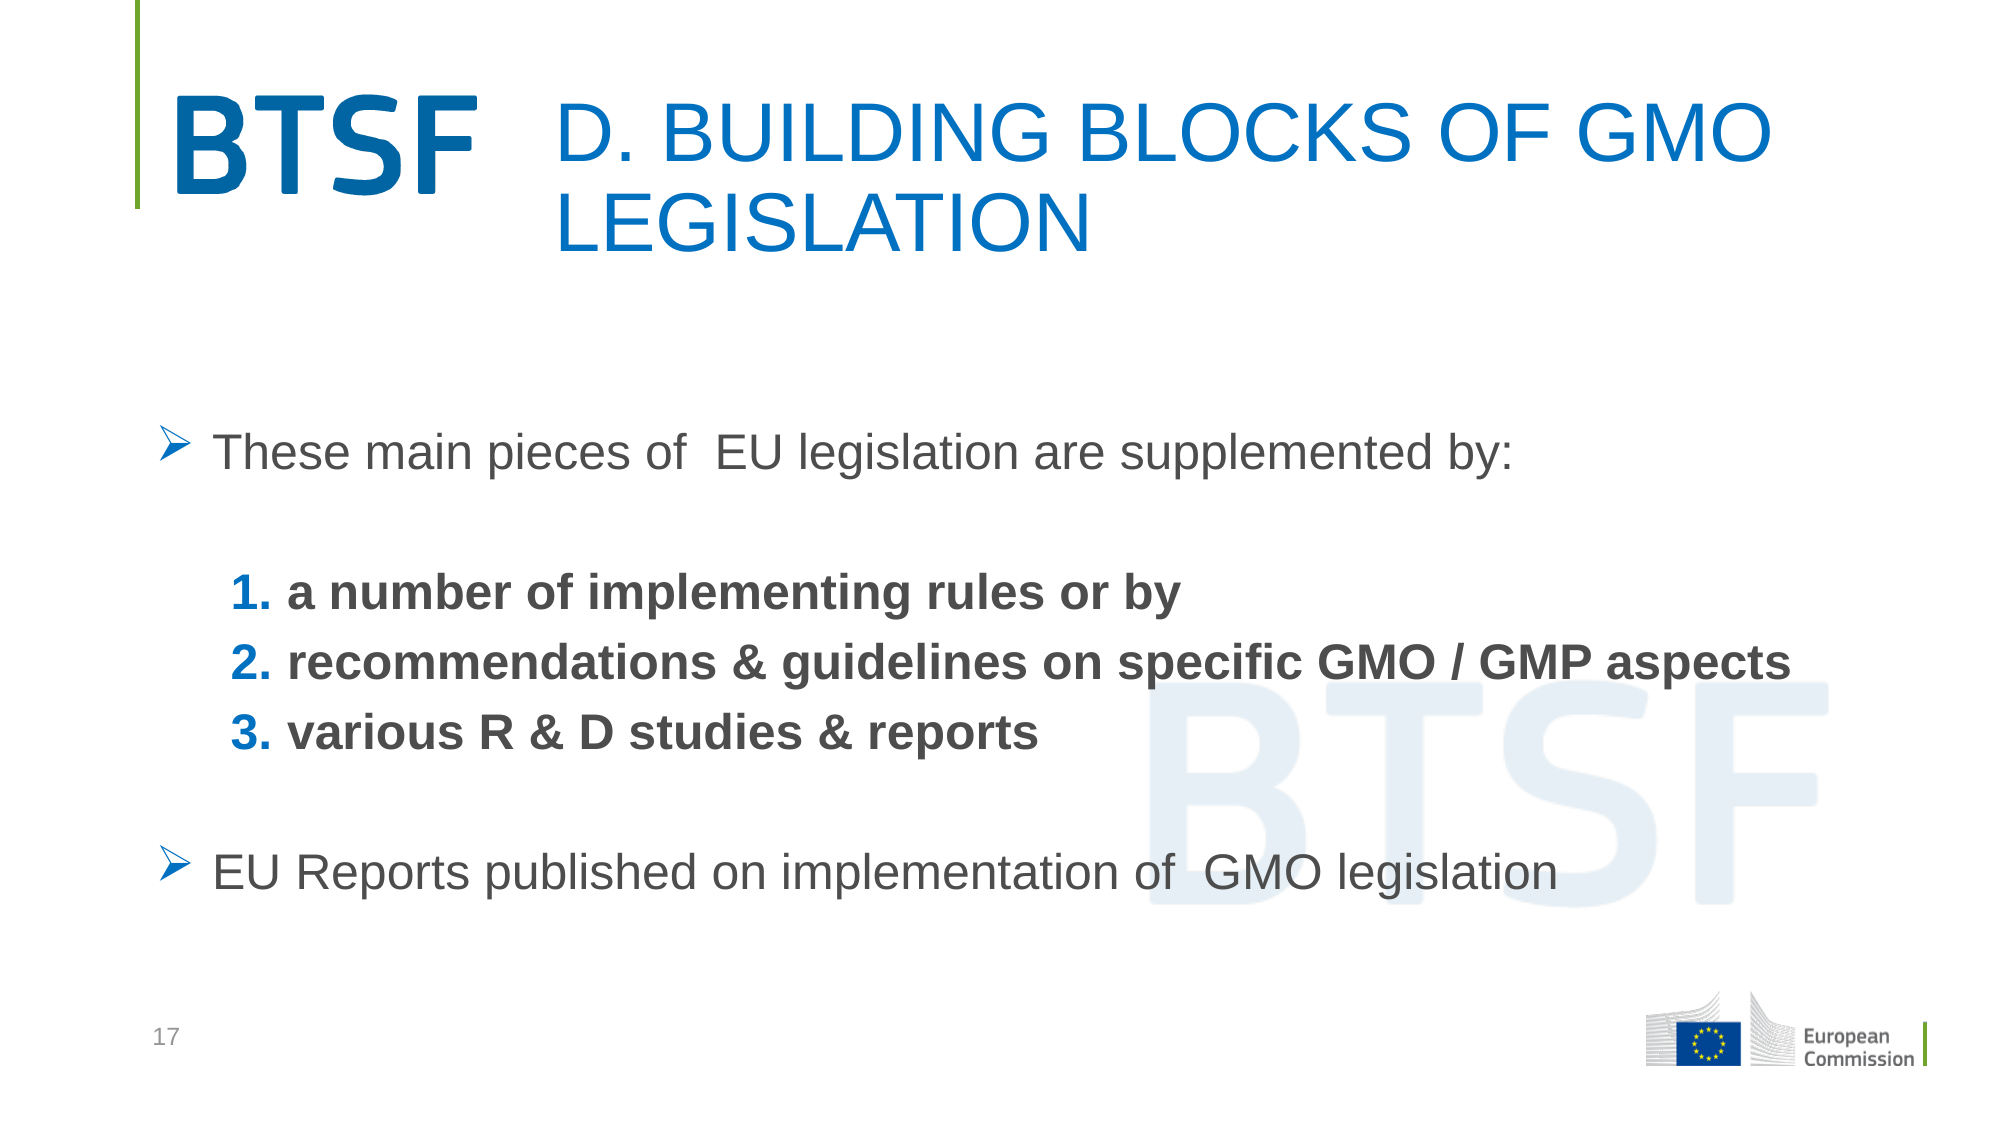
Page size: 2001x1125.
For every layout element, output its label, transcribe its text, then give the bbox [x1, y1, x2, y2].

picture [148, 77, 516, 214]
picture [1646, 1042, 1927, 1066]
title D. BUILDING BLOCKS OF GMO LEGISLATION [539, 141, 1927, 234]
text_box These main pieces of EU legislation are supplemented by: a number of implementing rules or by recommendations & guidelines on specific GMO / GMP aspects various R & D studies & reports EU Reports published on implementation of GMO legislation [140, 234, 1927, 1042]
slide_number 17 [137, 1005, 588, 1066]
